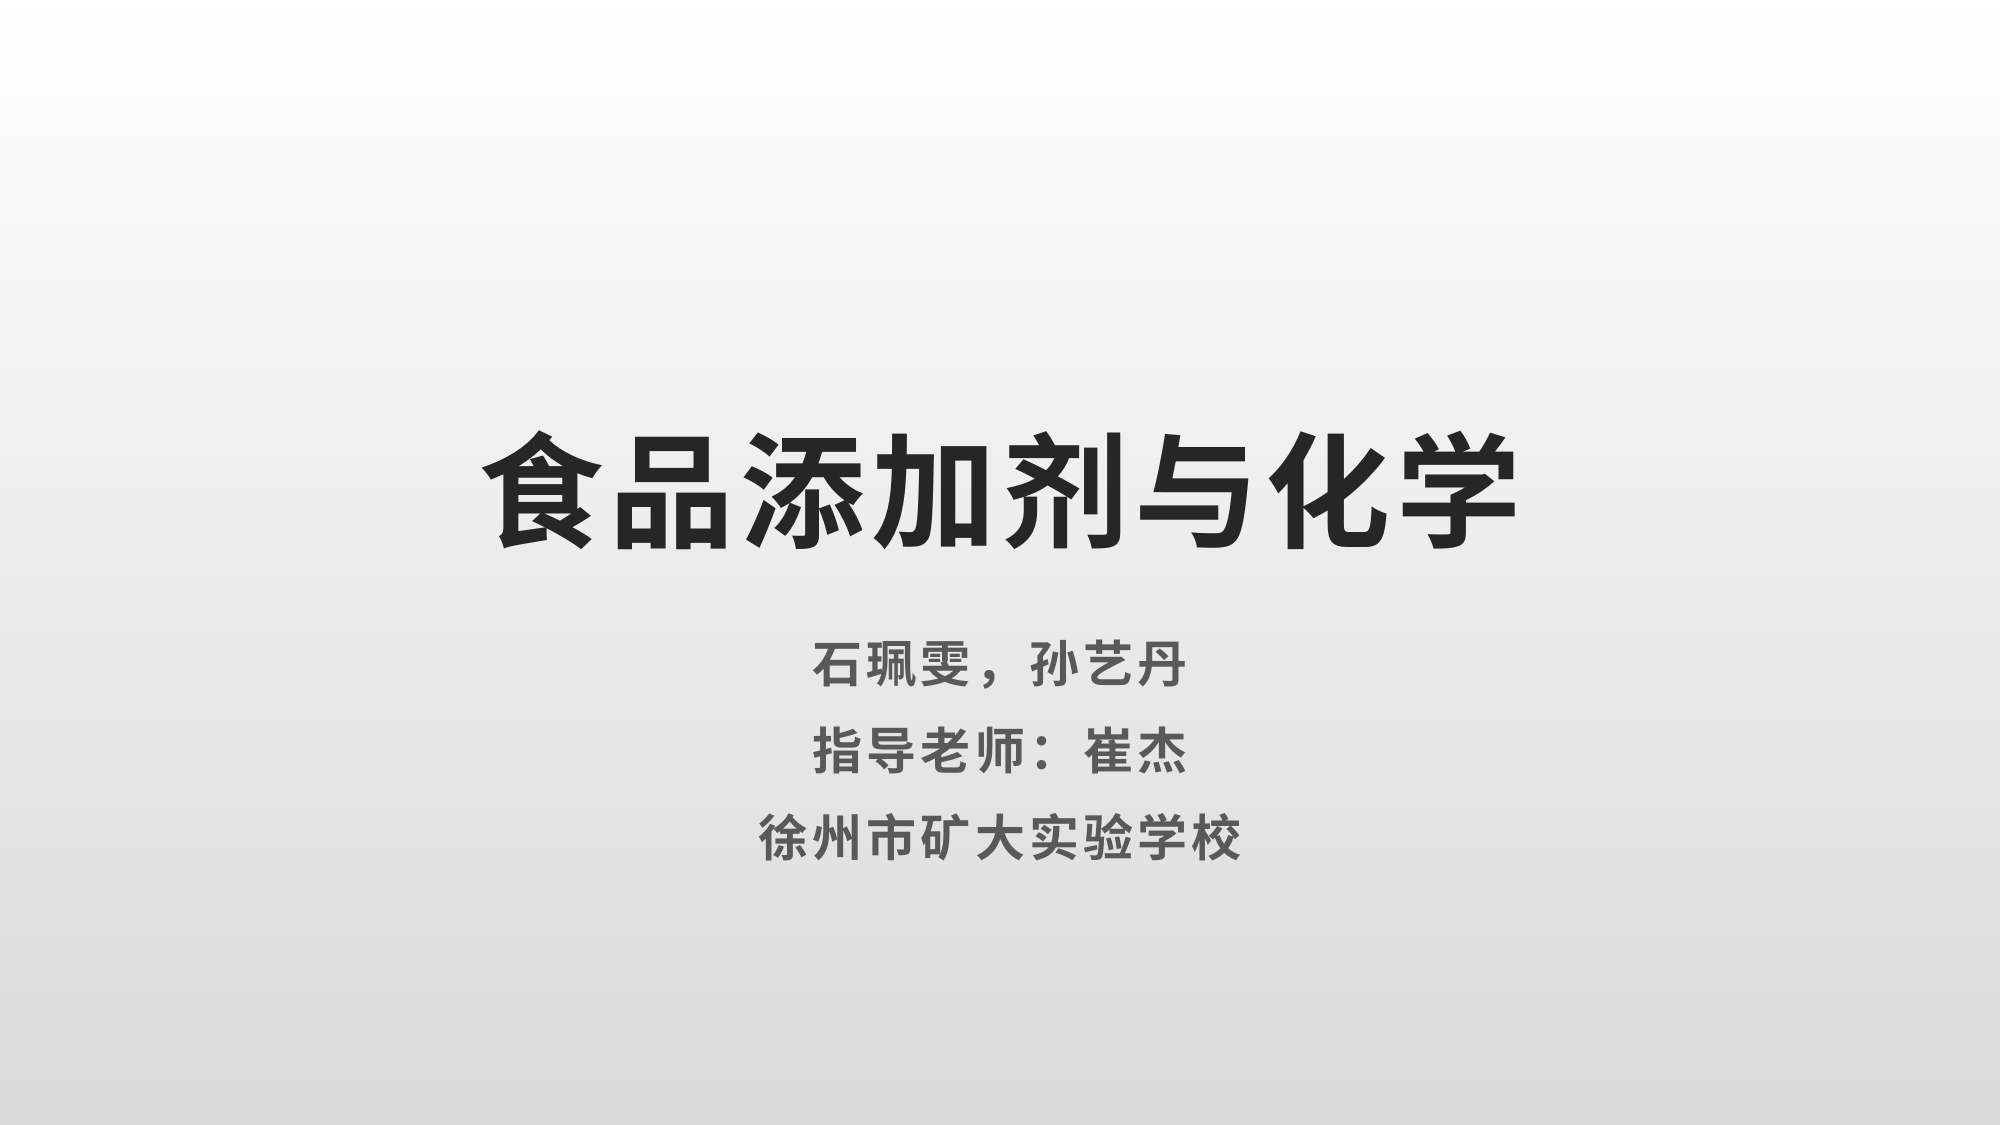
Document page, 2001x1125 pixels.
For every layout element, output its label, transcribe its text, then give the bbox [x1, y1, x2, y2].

subtitle 石珮雯，孙艺丹 指导老师：崔杰 徐州市矿大实验学校 [196, 618, 1805, 894]
title 食品添加剂与化学 [196, 149, 1805, 572]
